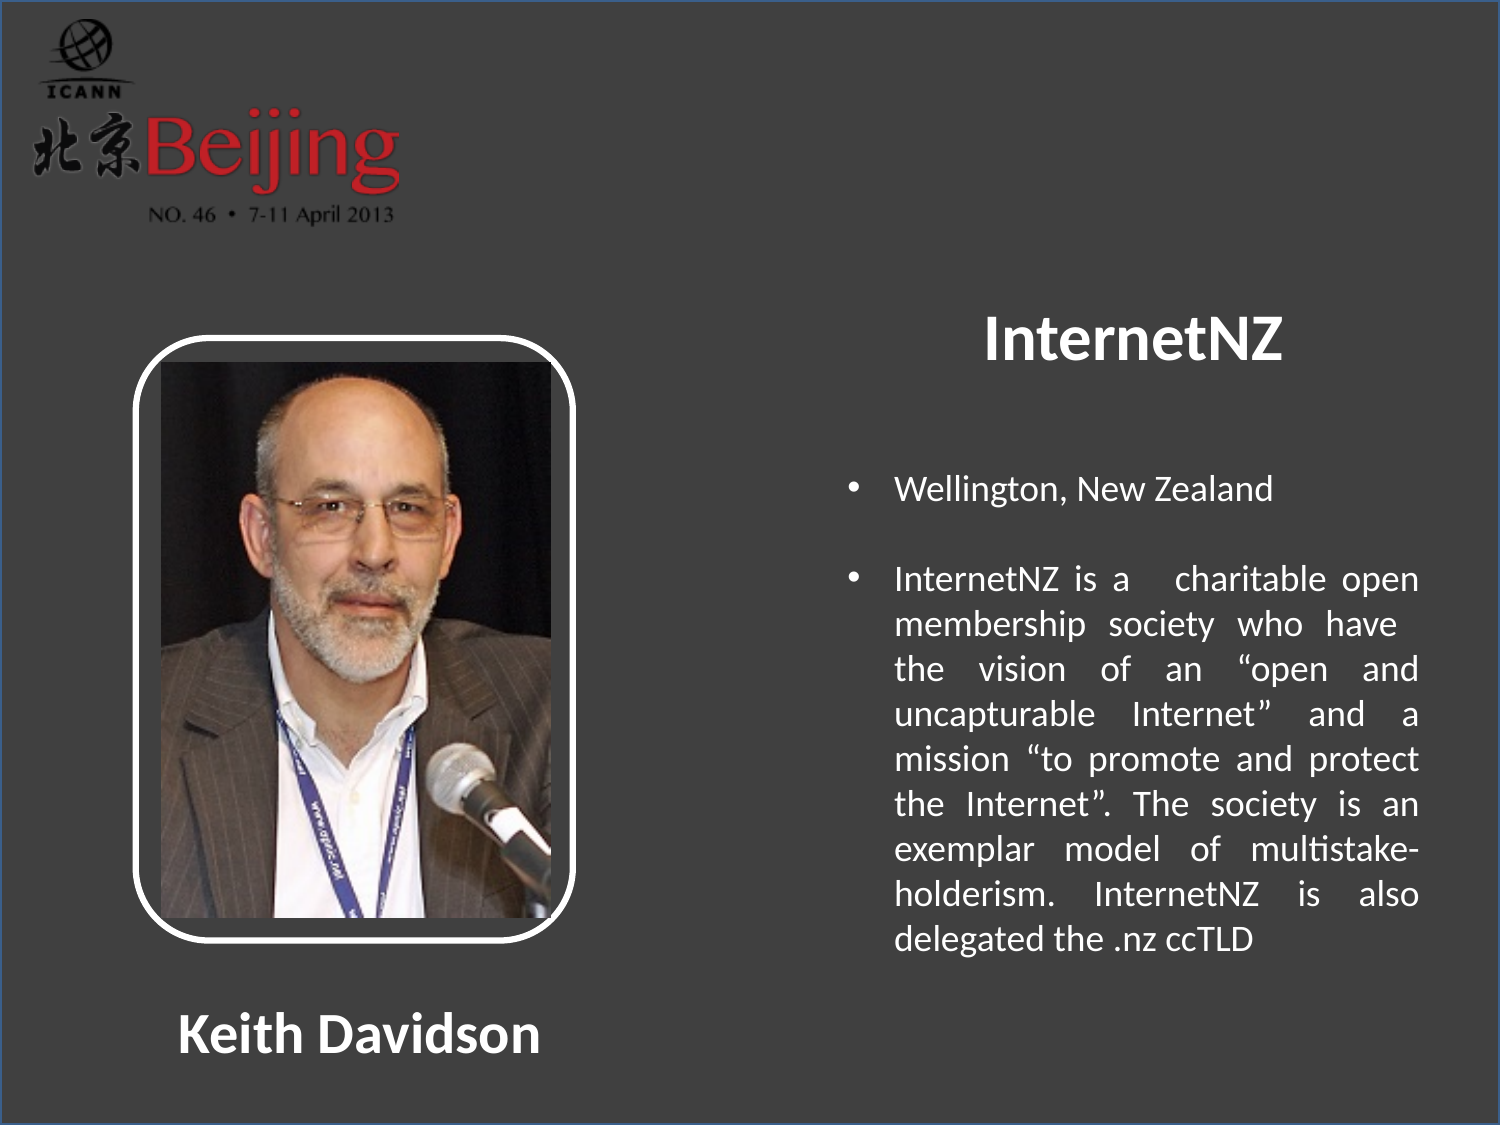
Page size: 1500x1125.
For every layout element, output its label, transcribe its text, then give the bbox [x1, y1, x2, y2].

picture [161, 362, 552, 918]
text_box Keith Davidson [123, 987, 597, 1073]
picture [29, 19, 399, 238]
text_box InternetNZ Wellington, New Zealand InternetNZ is a charitable open membership society who have the vision of an “open and uncapturable Internet” and a mission “to promote and protect the Internet”. The society is an exemplar model of multistake-holderism. InternetNZ is also delegated the .nz ccTLD [832, 286, 1435, 967]
